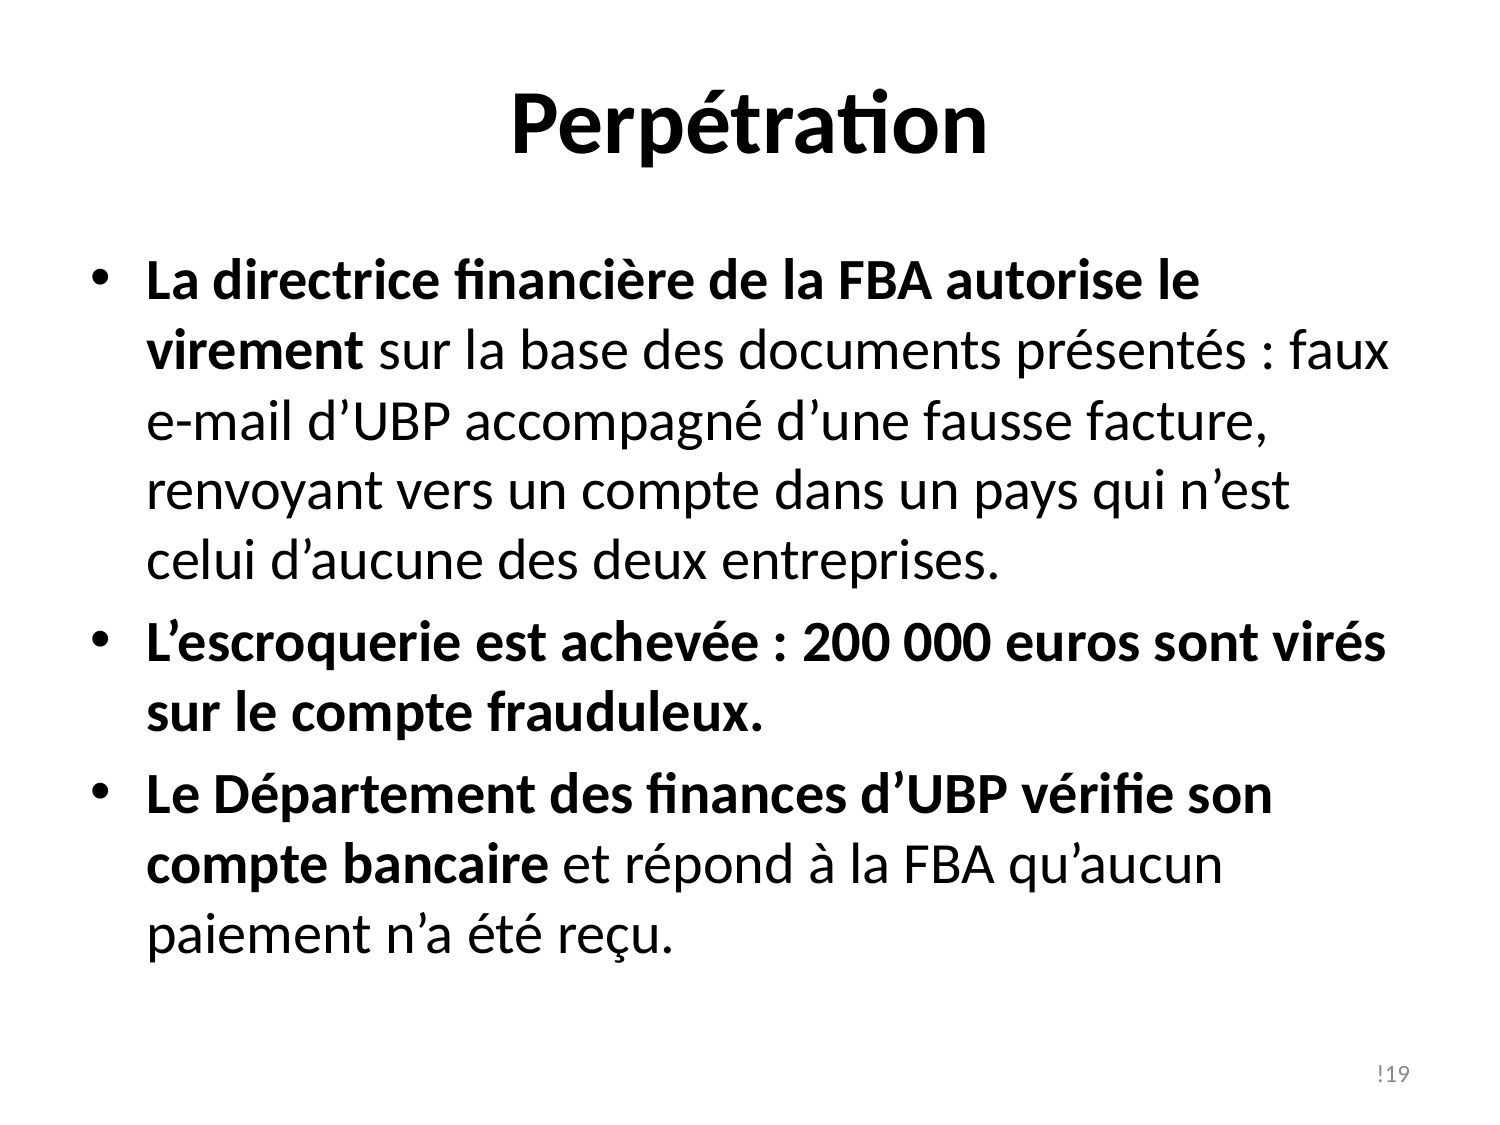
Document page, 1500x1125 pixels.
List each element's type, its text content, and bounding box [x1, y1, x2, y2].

title Perpétration [74, 44, 1426, 189]
list La directrice financière de la FBA autorise le virement sur la base des documents présentés : faux e-mail d’UBP accompagné d’une fausse facture, renvoyant vers un compte dans un pays qui n’est celui d’aucune des deux entreprises. L’escroquerie est achevée : 200 000 euros sont virés sur le compte frauduleux. Le Département des finances d’UBP vérifie son compte bancaire et répond à la FBA qu’aucun paiement n’a été reçu. [74, 233, 1426, 977]
slide_number !19 [1074, 1042, 1425, 1103]
